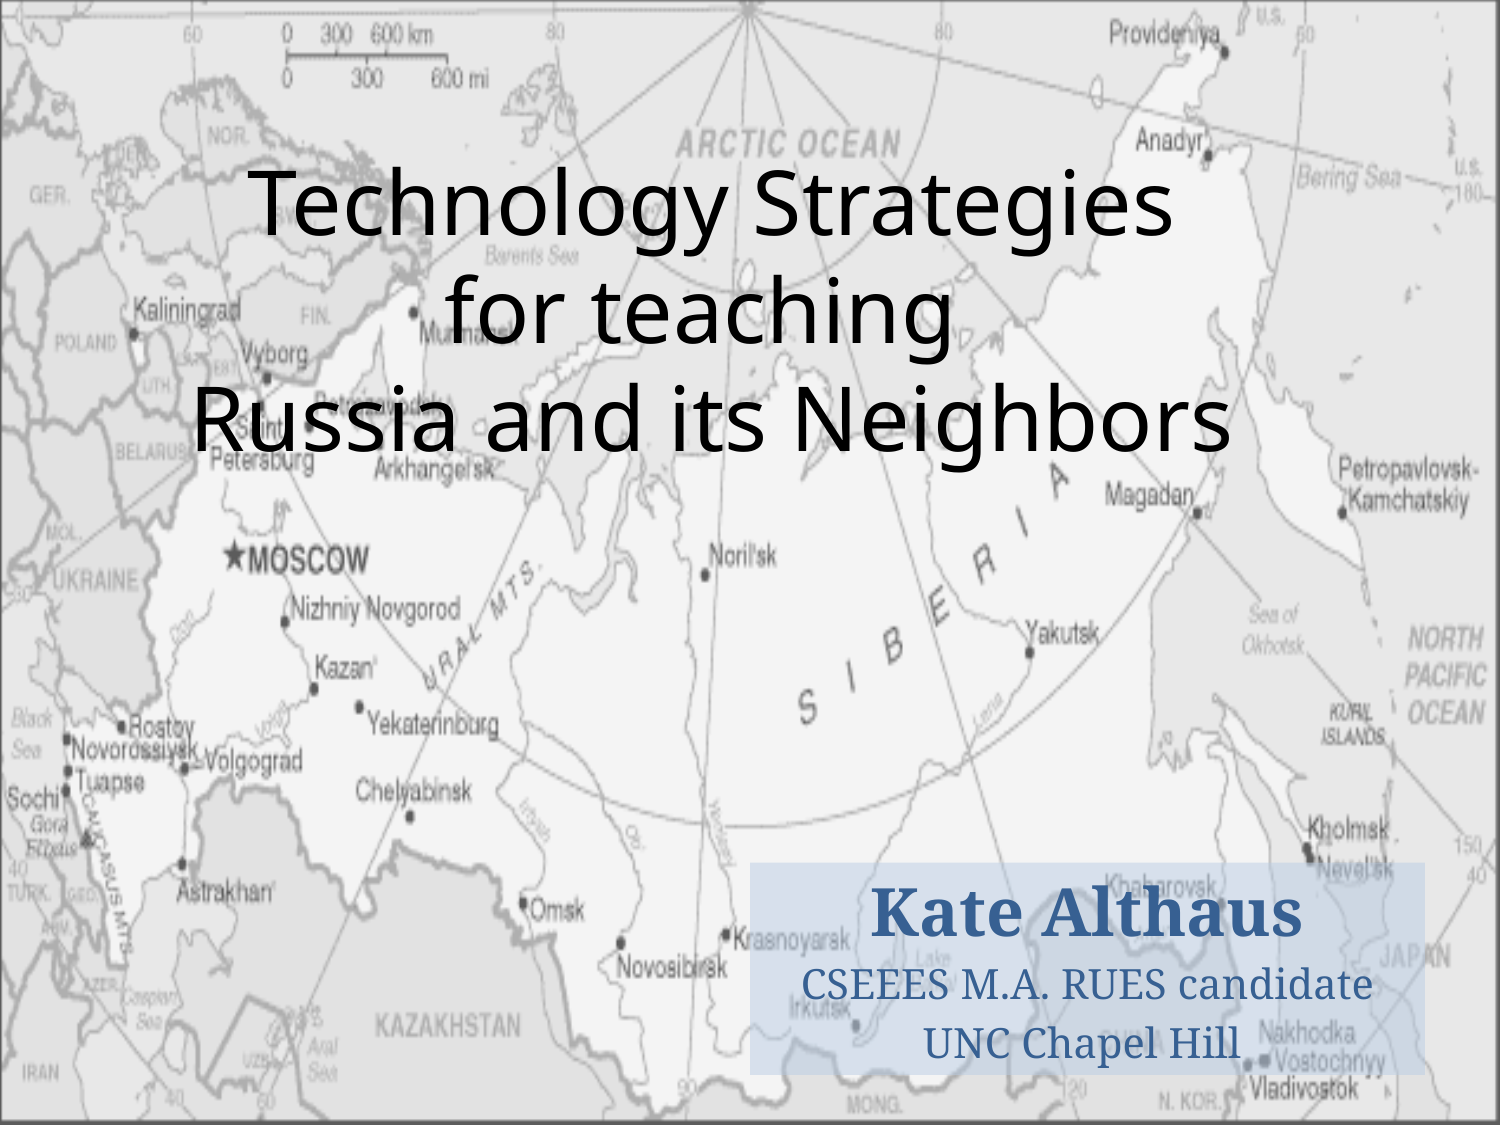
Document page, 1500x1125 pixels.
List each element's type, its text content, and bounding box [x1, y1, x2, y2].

title Technology Strategies for teaching Russia and its Neighbors [75, 137, 1350, 479]
subtitle Kate Althaus CSEEES M.A. RUES candidate UNC Chapel Hill [750, 862, 1425, 1075]
